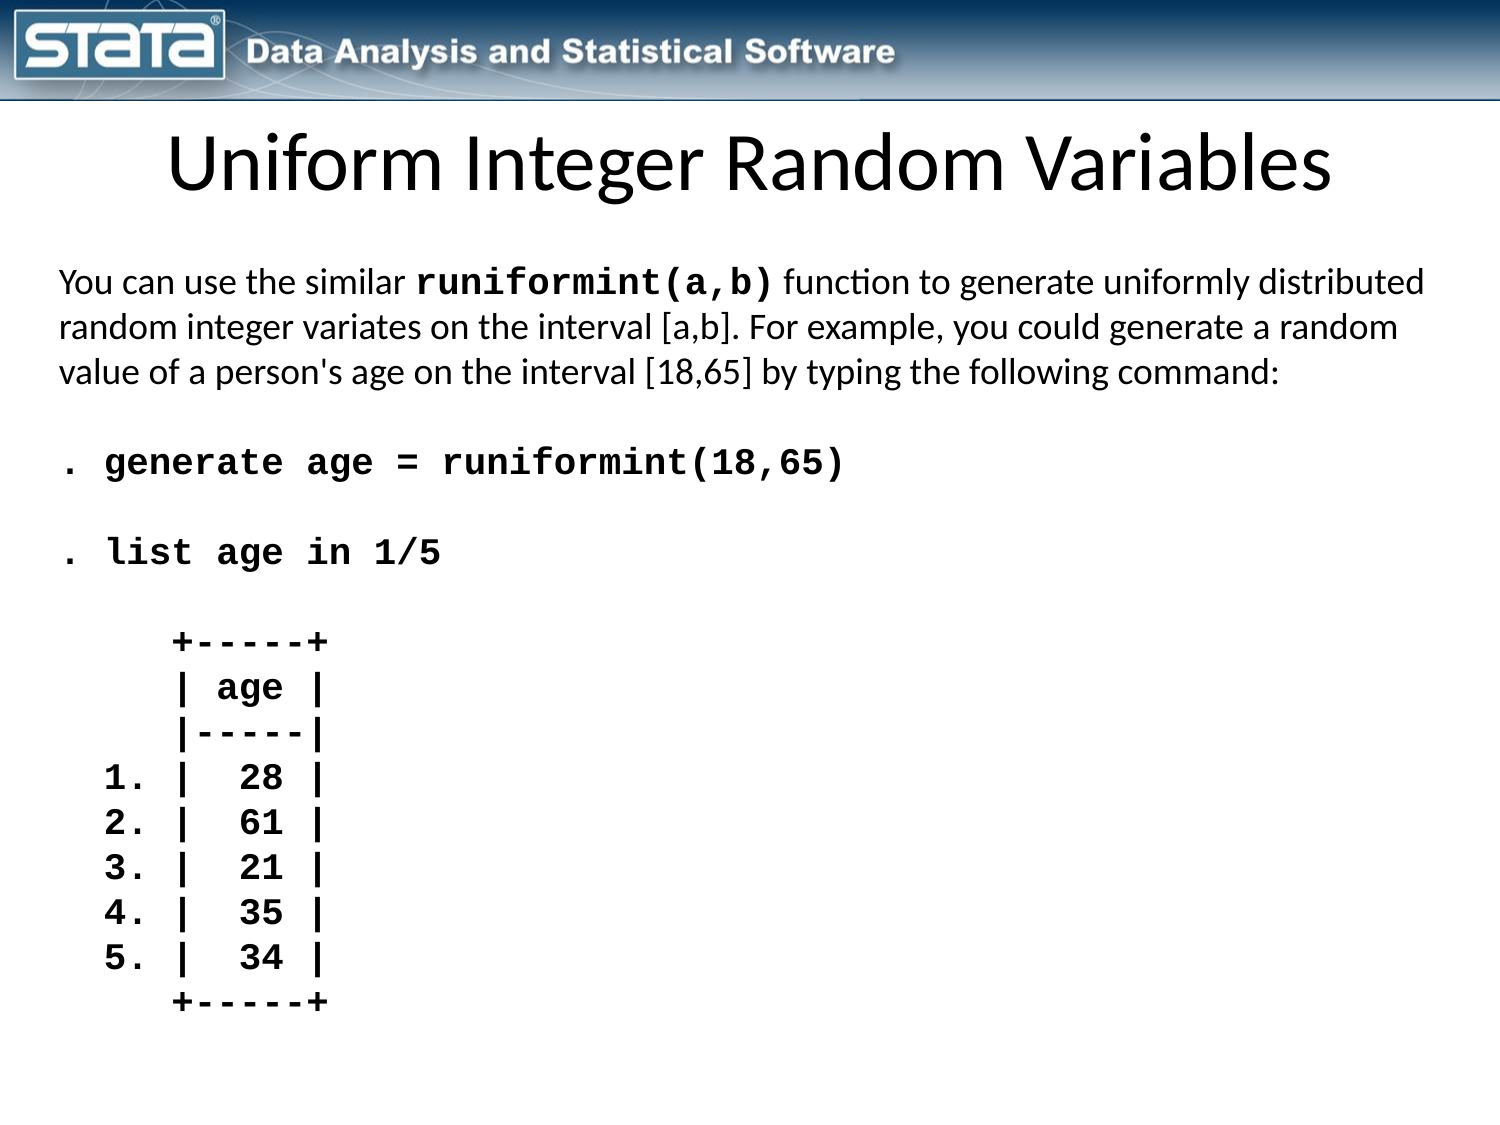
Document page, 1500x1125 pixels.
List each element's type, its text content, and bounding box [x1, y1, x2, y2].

text_box Uniform Integer Random Variables [0, 99, 1500, 215]
picture [0, 0, 1500, 99]
list You can use the similar runiformint(a,b) function to generate uniformly distributed random integer variates on the interval [a,b]. For example, you could generate a random value of a person's age on the interval [18,65] by typing the following command: . generate age = runiformint(18,65) . list age in 1/5 +-----+ | age | |-----| 1. | 28 | 2. | 61 | 3. | 21 | 4. | 35 | 5. | 34 | +-----+ [43, 249, 1457, 1063]
